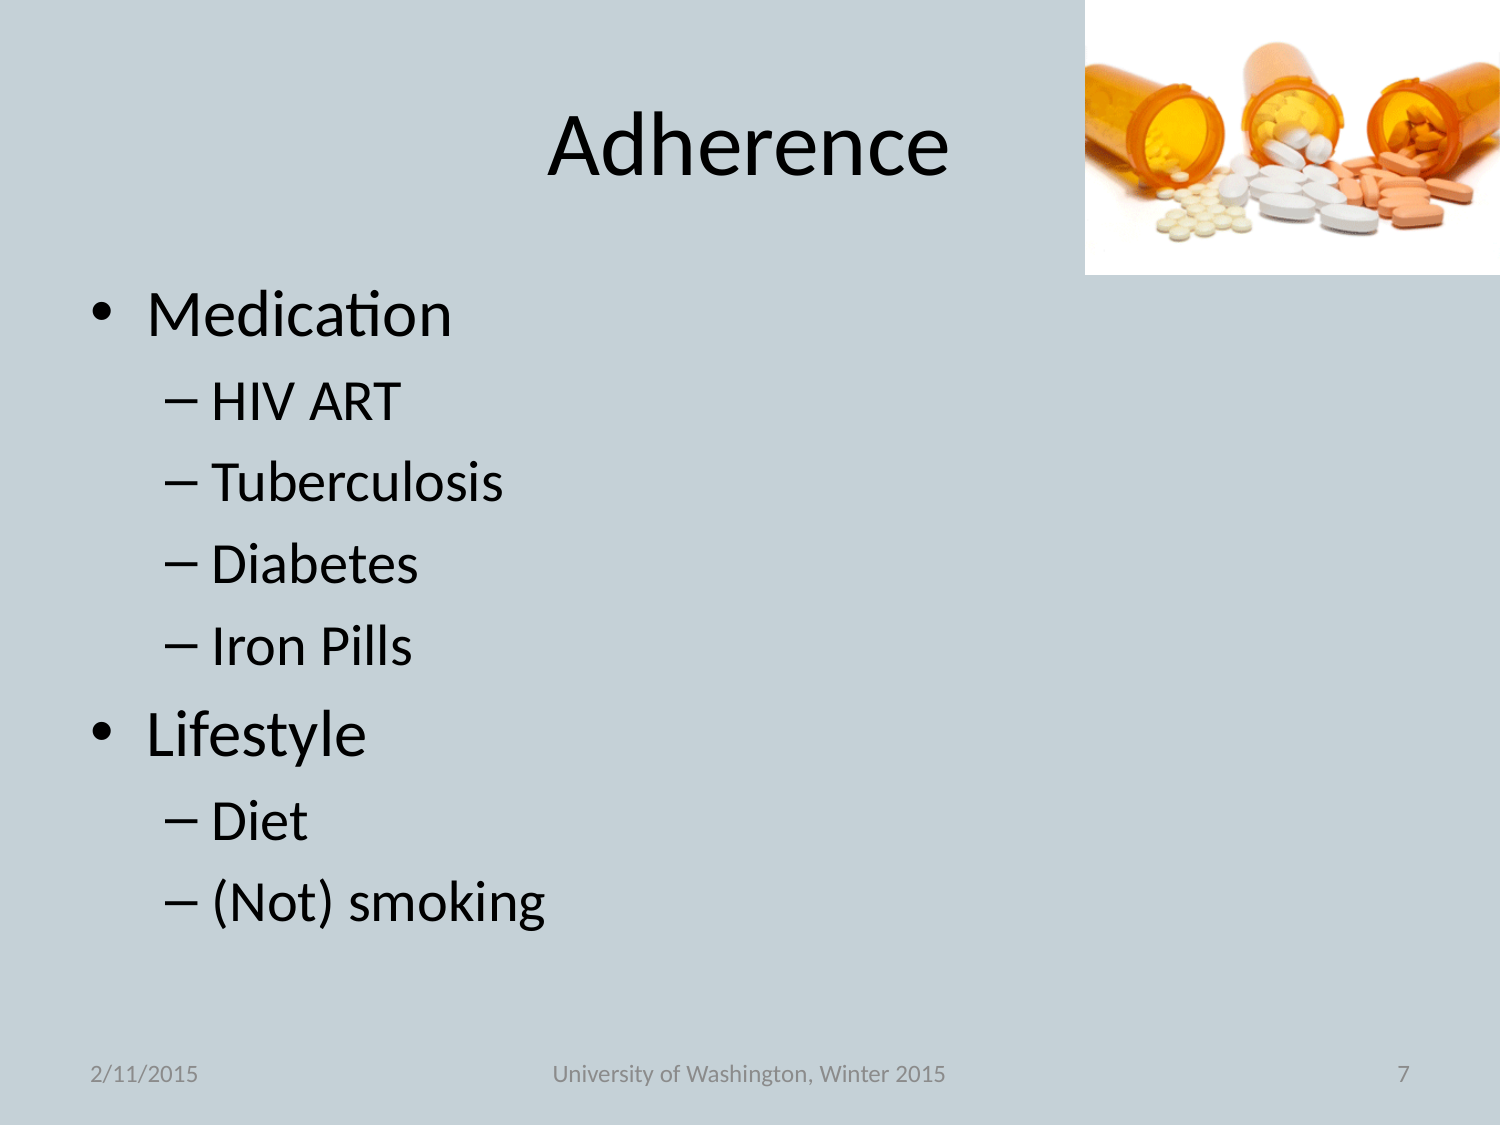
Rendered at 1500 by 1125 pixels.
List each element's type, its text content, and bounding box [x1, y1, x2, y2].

footer University of Washington, Winter 2015 [512, 1042, 988, 1103]
list Medication HIV ART Tuberculosis Diabetes Iron Pills Lifestyle Diet (Not) smoking [75, 262, 1425, 1005]
slide_number 7 [1074, 1042, 1425, 1103]
picture [1085, 0, 1500, 276]
title Adherence [75, 45, 1080, 233]
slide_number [75, 1042, 425, 1103]
